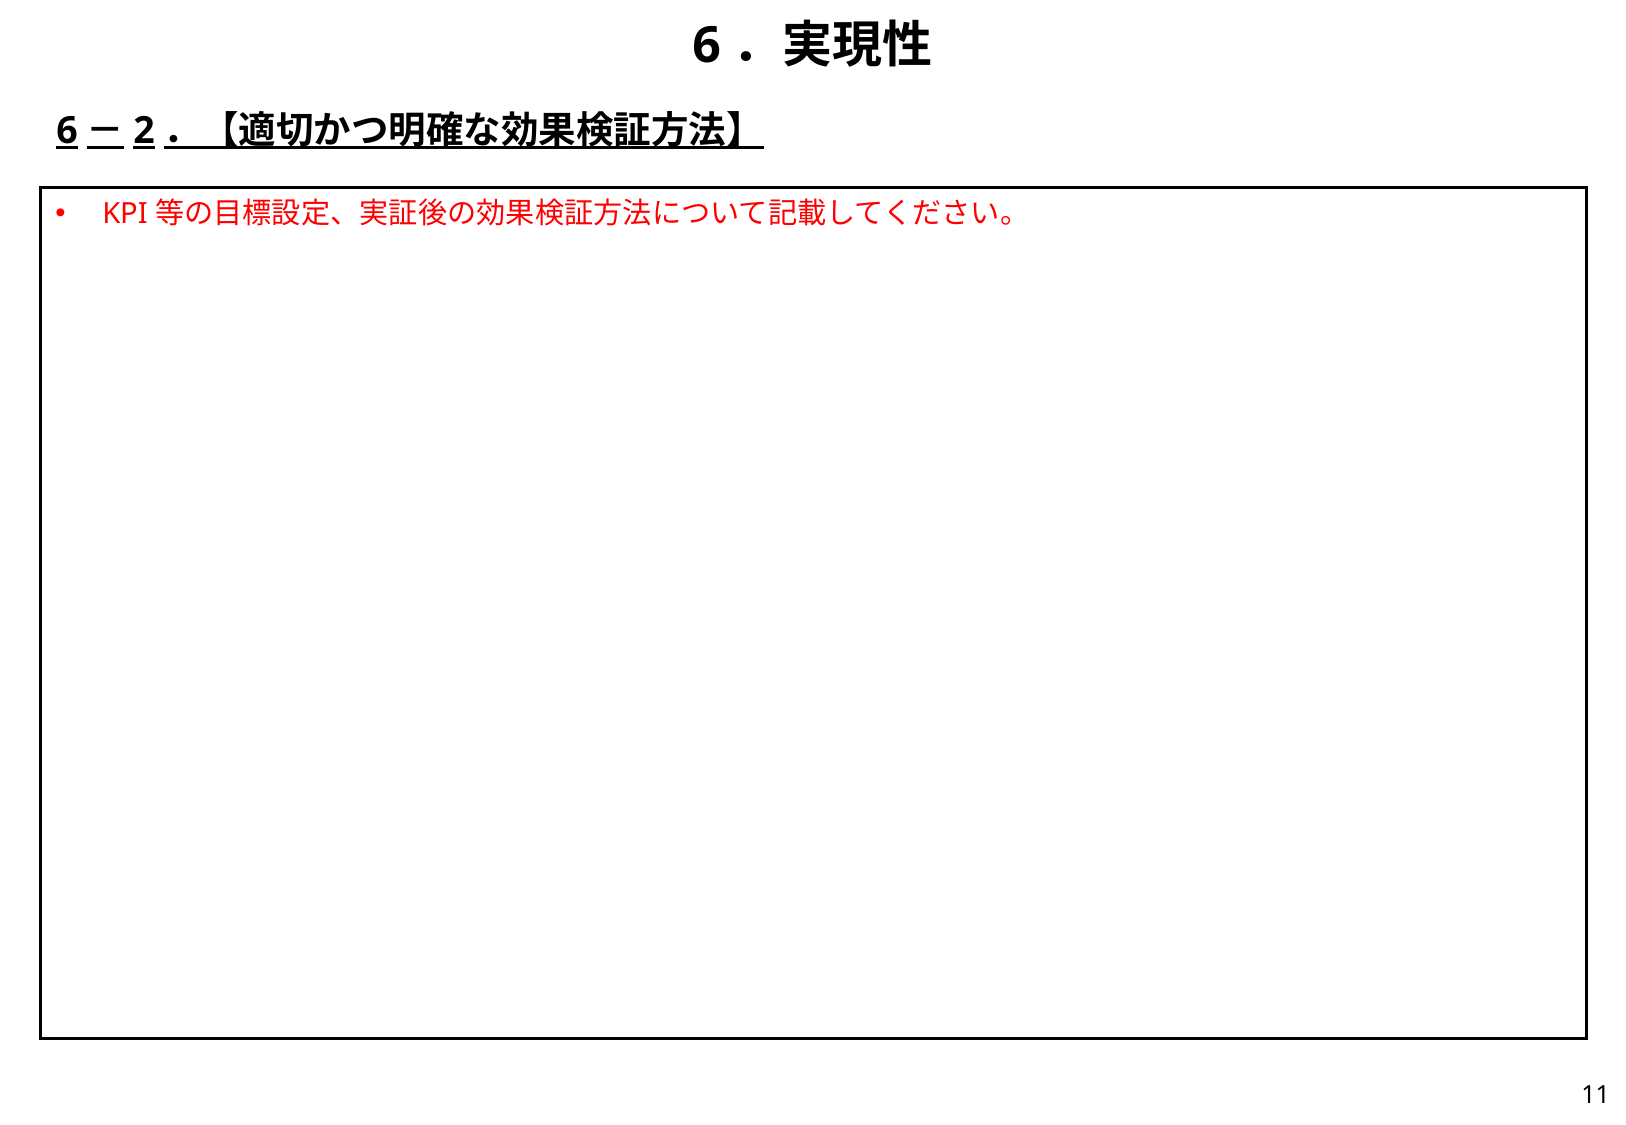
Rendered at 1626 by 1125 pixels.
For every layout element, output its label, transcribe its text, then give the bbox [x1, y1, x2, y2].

text_box KPI等の目標設定、実証後の効果検証方法について記載してください。 [40, 186, 1588, 1039]
title 6．実現性 [0, 0, 1625, 93]
slide_number 10 [1259, 1065, 1625, 1125]
list 6－2．【適切かつ明確な効果検証方法】 [41, 103, 1579, 186]
